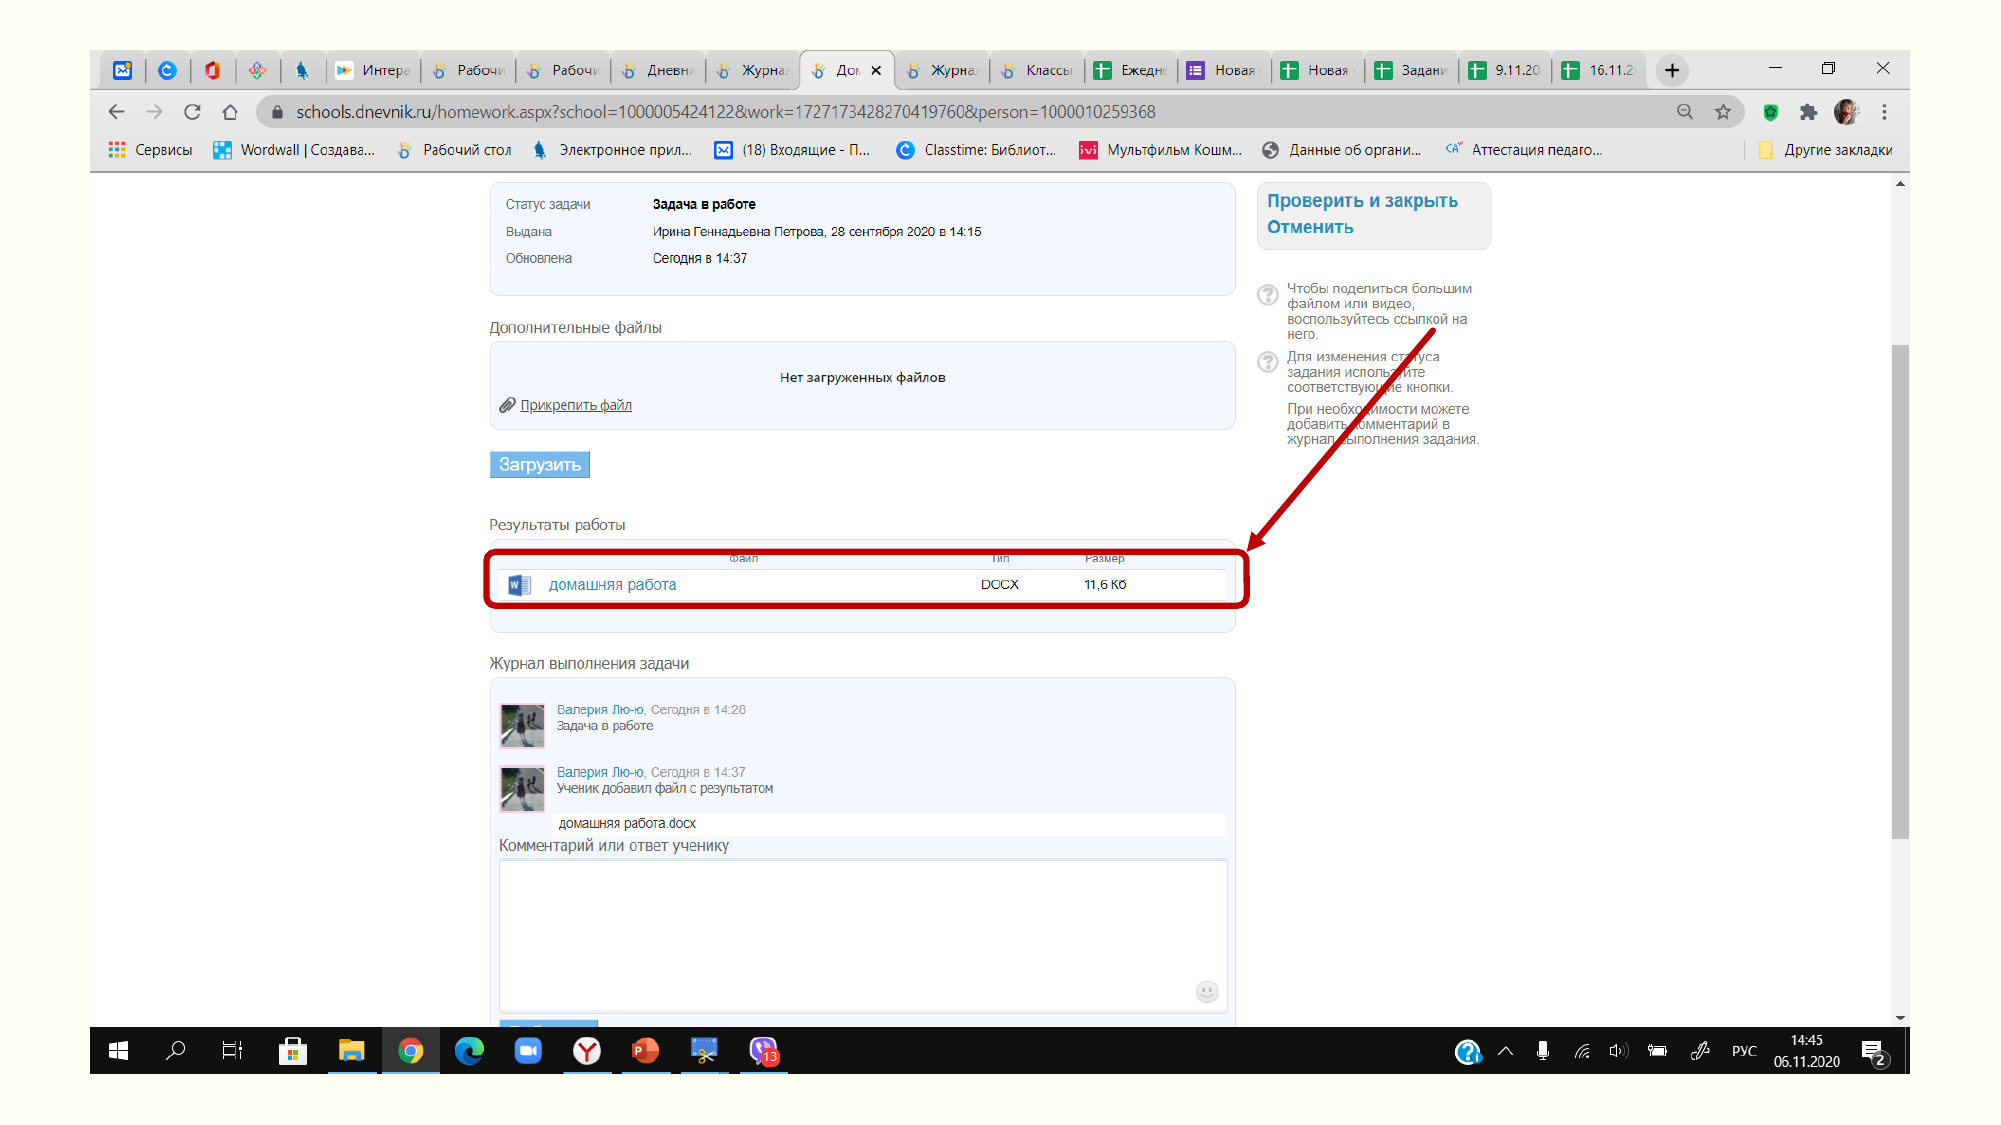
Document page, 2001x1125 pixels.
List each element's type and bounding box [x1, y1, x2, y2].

text_box [90, 50, 1910, 1074]
